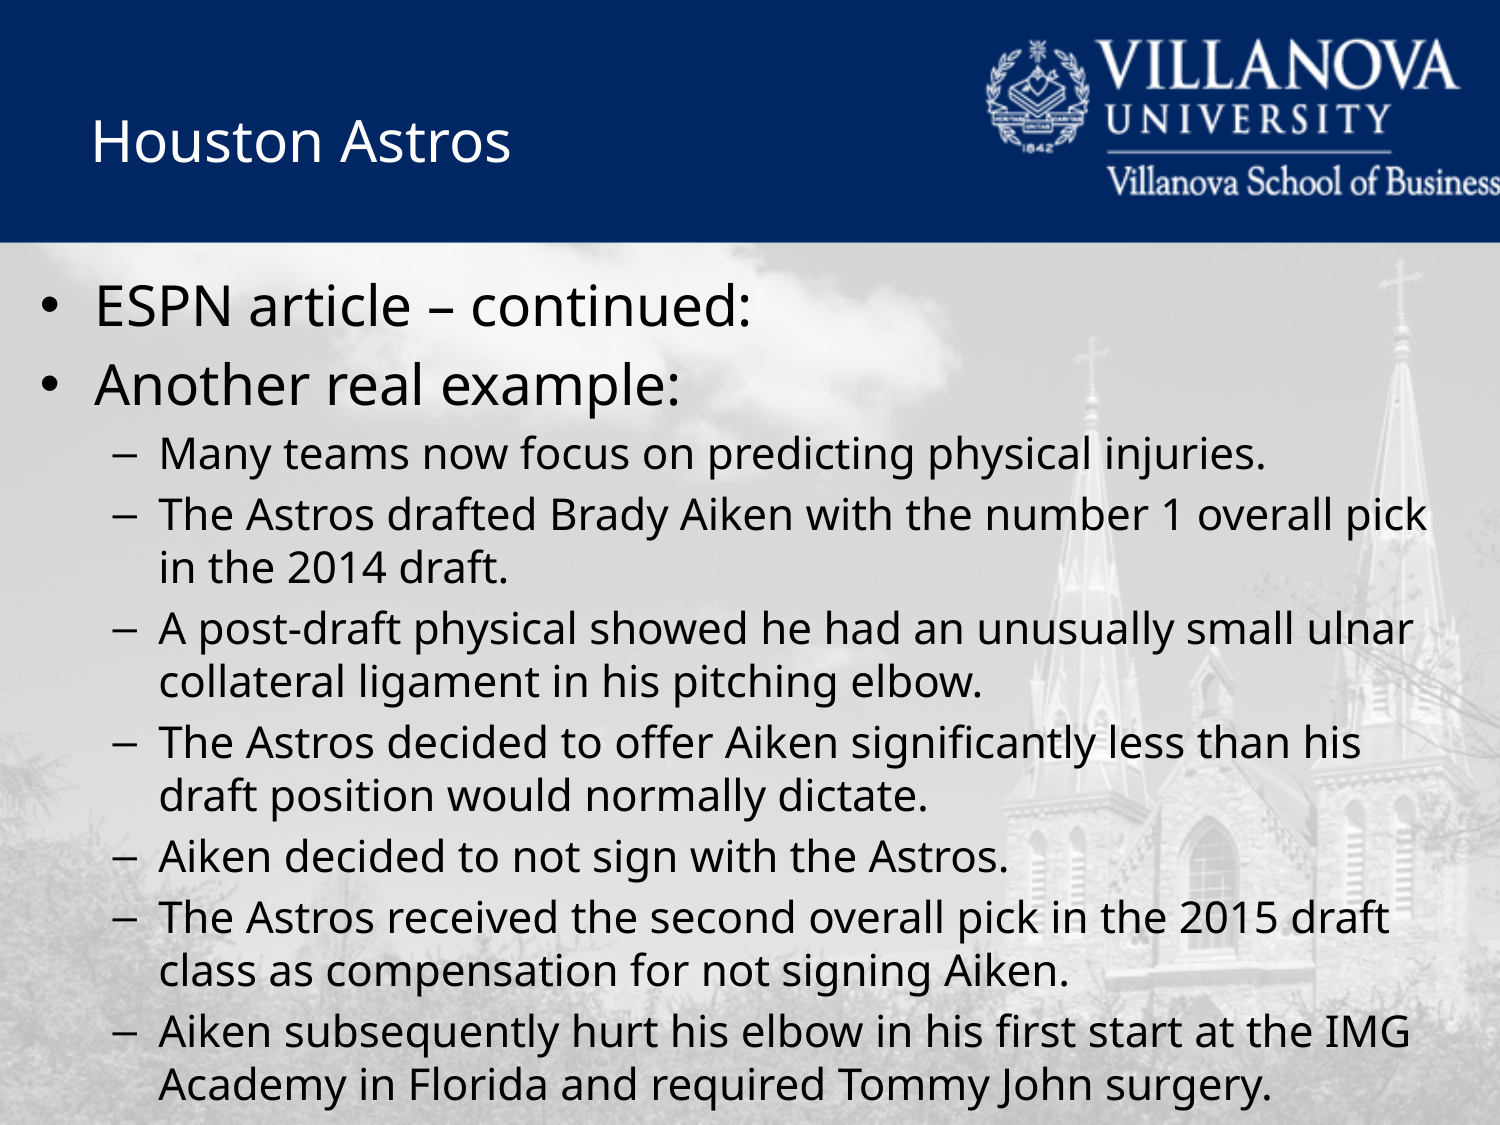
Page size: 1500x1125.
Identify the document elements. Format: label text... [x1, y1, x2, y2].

picture [0, 0, 1500, 1125]
title Houston Astros [75, 45, 1425, 233]
list ESPN article – continued: Another real example: Many teams now focus on predicting physical injuries. The Astros drafted Brady Aiken with the number 1 overall pick in the 2014 draft. A post-draft physical showed he had an unusually small ulnar collateral ligament in his pitching elbow. The Astros decided to offer Aiken significantly less than his draft position would normally dictate. Aiken decided to not sign with the Astros. The Astros received the second overall pick in the 2015 draft class as compensation for not signing Aiken. Aiken subsequently hurt his elbow in his first start at the IMG Academy in Florida and required Tommy John surgery. [24, 262, 1475, 1125]
